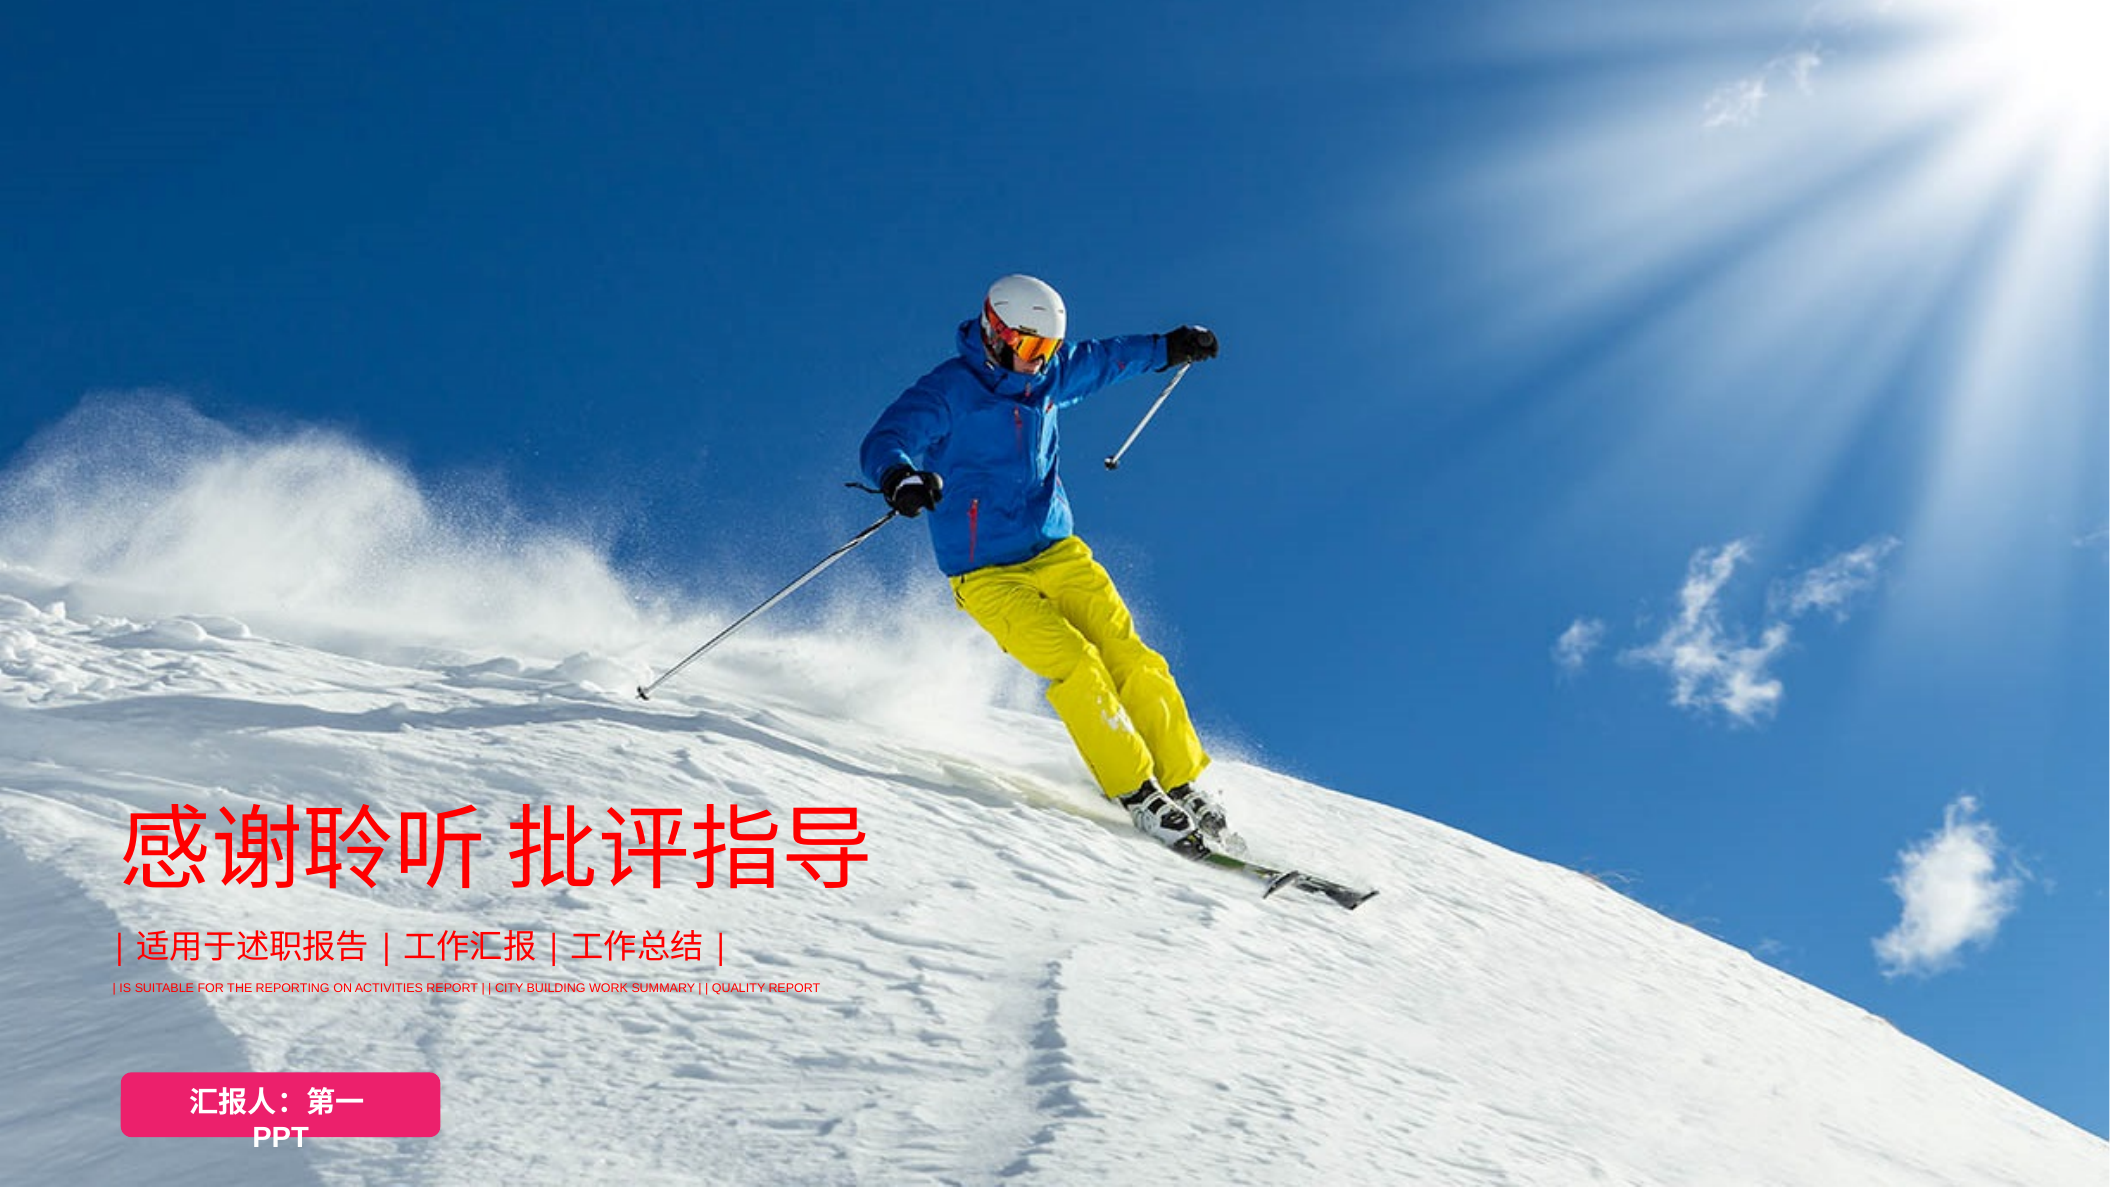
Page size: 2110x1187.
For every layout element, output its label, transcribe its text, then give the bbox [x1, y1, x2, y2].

text_box [0, 0, 2110, 1187]
text_box | is suitable for the reporting on activities report | | city building work summary | | quality report [97, 972, 934, 1002]
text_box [120, 1072, 441, 1163]
text_box |适用于述职报告|工作汇报|工作总结| [20, 917, 836, 972]
text_box 感谢聆听 批评指导 [104, 782, 889, 907]
